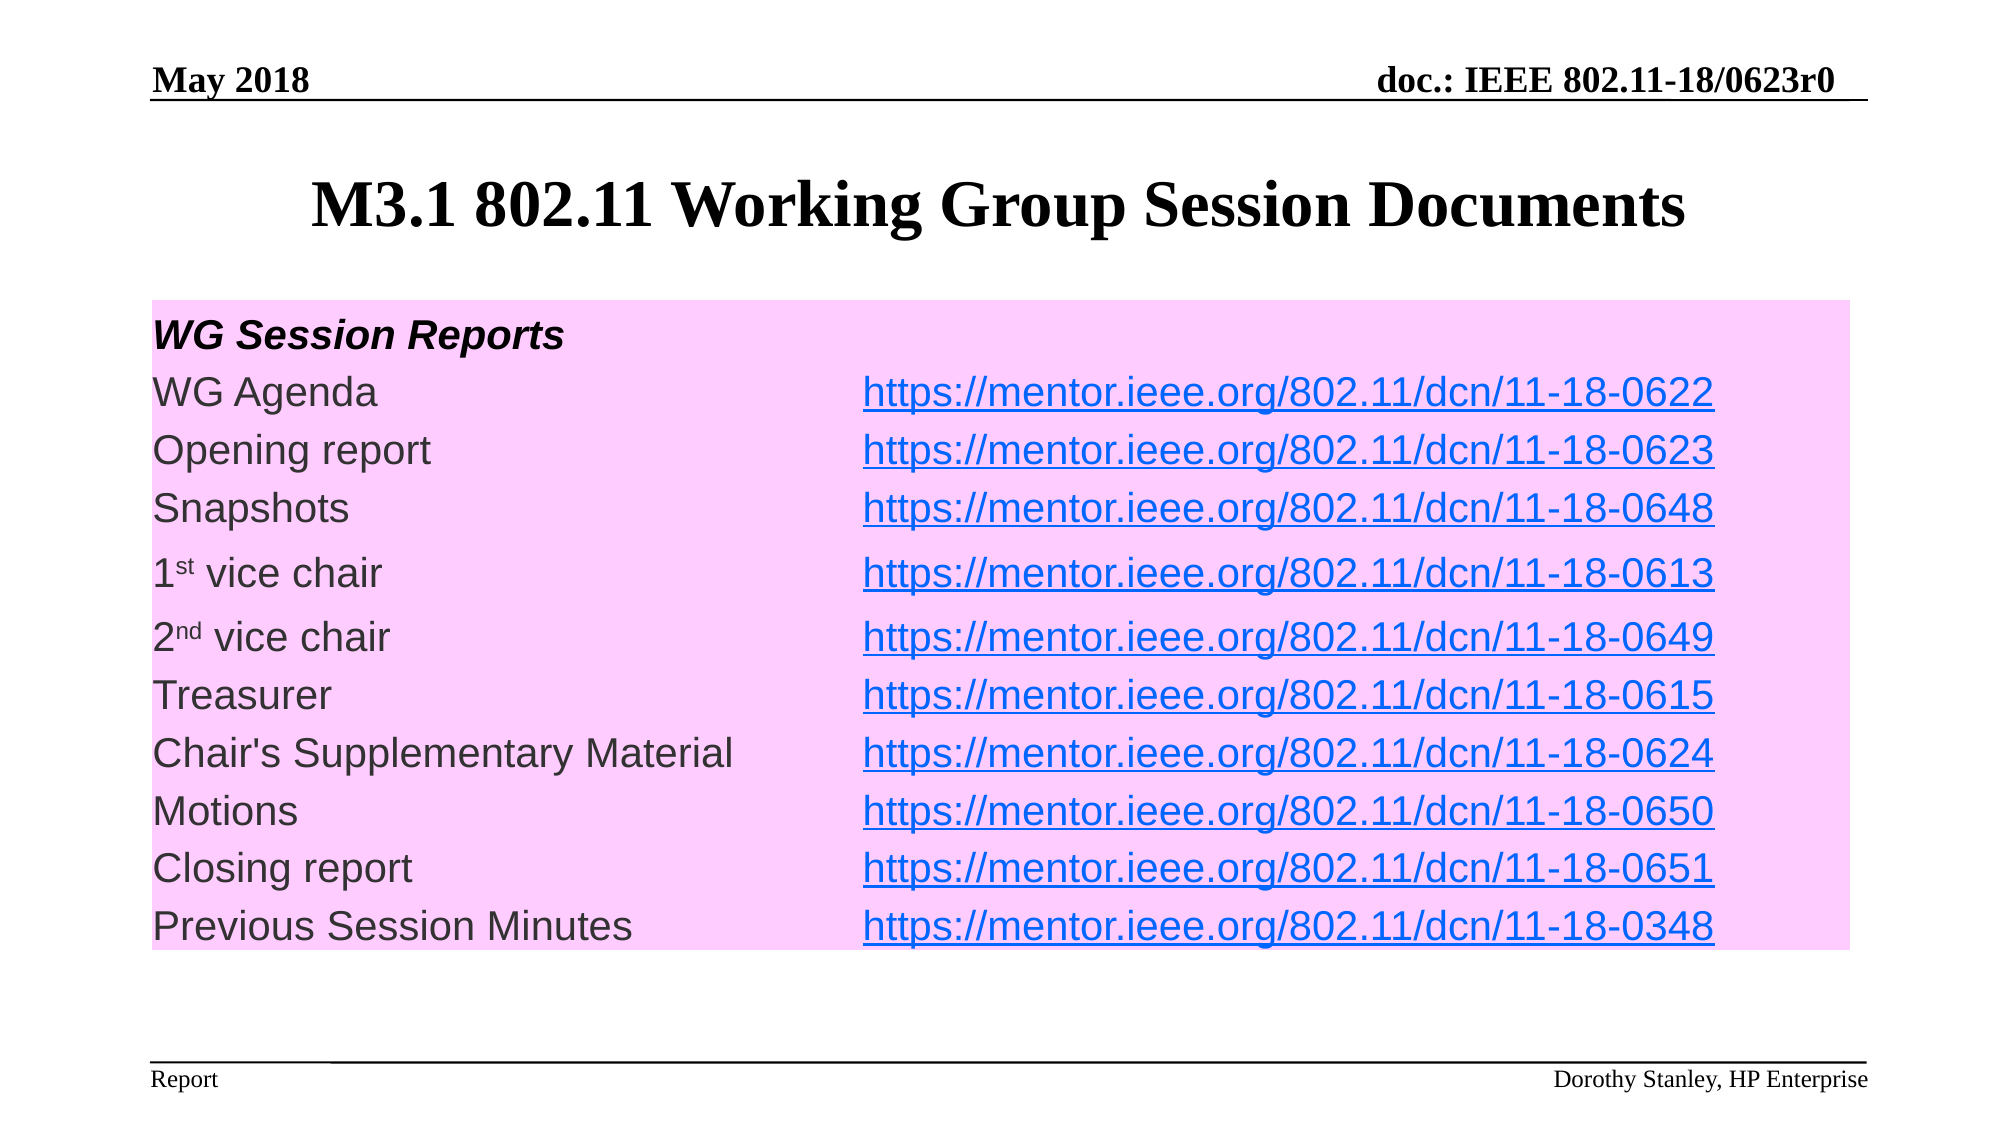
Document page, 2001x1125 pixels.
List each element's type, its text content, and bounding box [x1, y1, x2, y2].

table_cell https://mentor.ieee.org/802.11/dcn/11-18-0615 [862, 660, 1850, 718]
table_cell Previous Session Minutes [152, 892, 862, 950]
table_cell https://mentor.ieee.org/802.11/dcn/11-18-0649 [862, 596, 1850, 660]
table_cell Chair's Supplementary Material [152, 718, 862, 776]
table_cell Treasurer [152, 660, 862, 718]
table_cell WG Agenda [152, 358, 862, 416]
table_cell Closing report [152, 834, 862, 892]
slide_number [152, 54, 406, 101]
table_header WG Session Reports [152, 300, 862, 358]
table_cell 2nd vice chair [152, 596, 862, 660]
table_header [862, 300, 1850, 358]
table_cell https://mentor.ieee.org/802.11/dcn/11-18-0623 [862, 416, 1850, 473]
table_cell https://mentor.ieee.org/802.11/dcn/11-18-0650 [862, 776, 1850, 834]
title M3.1 802.11 Working Group Session Documents [150, 112, 1850, 288]
table_cell https://mentor.ieee.org/802.11/dcn/11-18-0348 [862, 892, 1850, 950]
table_cell https://mentor.ieee.org/802.11/dcn/11-18-0651 [862, 834, 1850, 892]
table_cell Motions [152, 776, 862, 834]
table_cell https://mentor.ieee.org/802.11/dcn/11-18-0613 [862, 531, 1850, 596]
footer Dorothy Stanley, HP Enterprise [1512, 1061, 1869, 1093]
table_cell https://mentor.ieee.org/802.11/dcn/11-18-0622 [862, 358, 1850, 416]
table_cell https://mentor.ieee.org/802.11/dcn/11-18-0648 [862, 473, 1850, 531]
table_cell Snapshots [152, 473, 862, 531]
table_cell 1st vice chair [152, 531, 862, 596]
table_cell Opening report [152, 416, 862, 473]
table_cell https://mentor.ieee.org/802.11/dcn/11-18-0624 [862, 718, 1850, 776]
